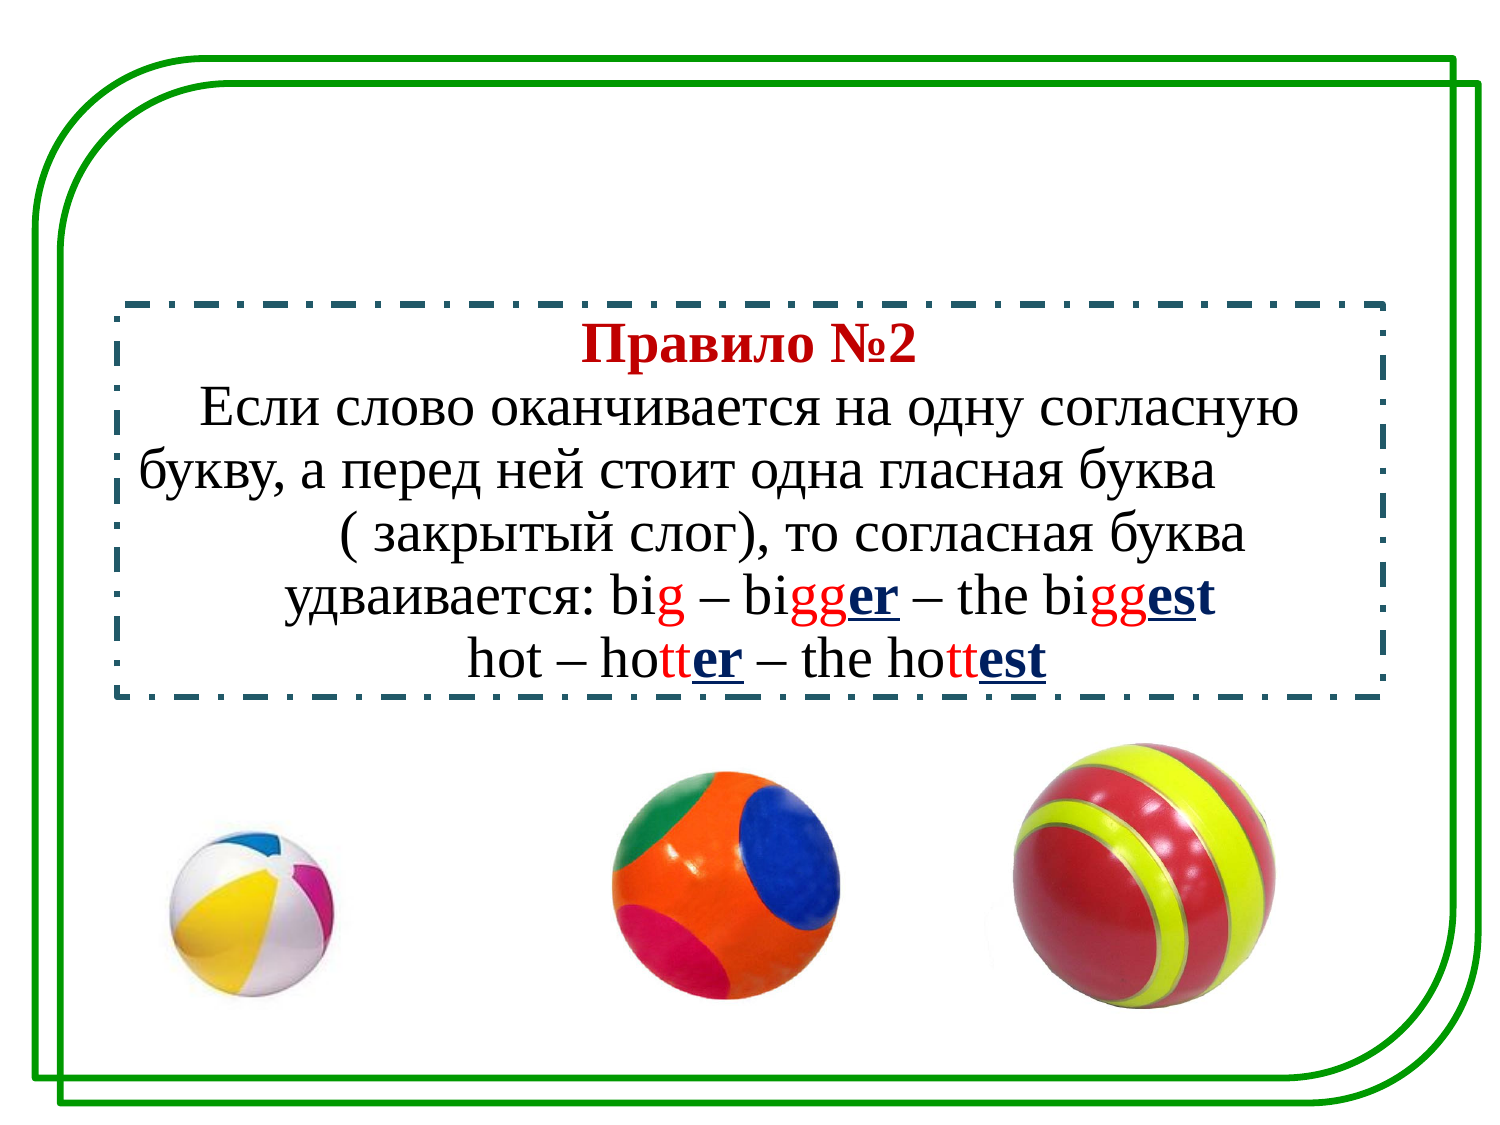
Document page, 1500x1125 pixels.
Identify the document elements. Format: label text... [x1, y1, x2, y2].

text_box Правило №2 Если слово оканчивается на одну согласную букву, а перед ней стоит одна гласная буква ( закрытый слог), то согласная буква удваивается: big – bigger – the biggest hot – hotter – the hottest [117, 304, 1383, 698]
picture [597, 738, 856, 1031]
picture [984, 702, 1313, 1050]
picture [140, 796, 391, 1032]
text_box [58, 81, 1481, 1106]
text_box [33, 56, 1456, 1081]
